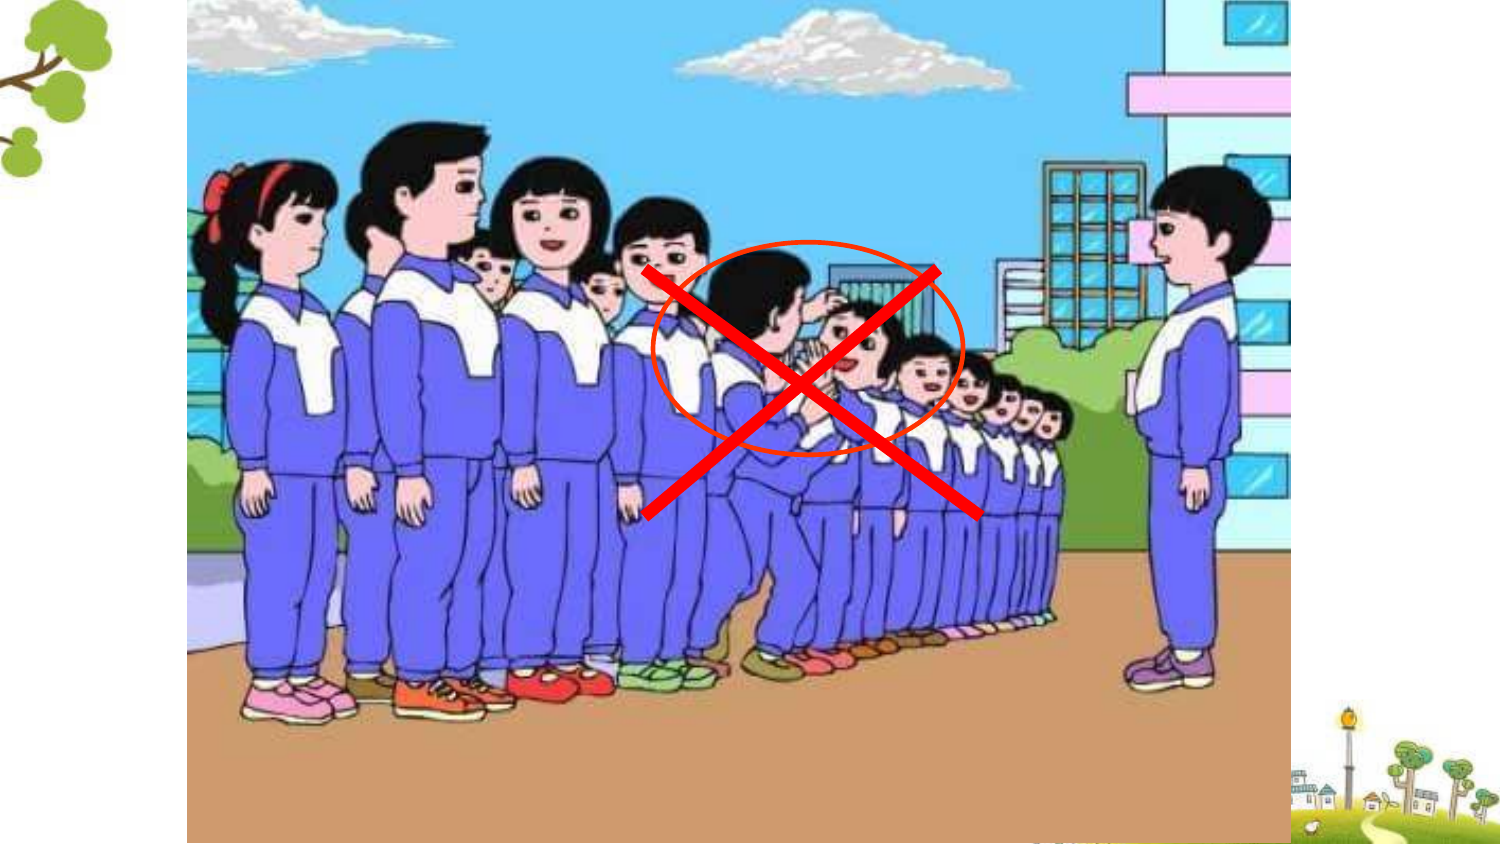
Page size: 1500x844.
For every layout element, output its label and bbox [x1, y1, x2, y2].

picture [0, 0, 1500, 844]
text_box [644, 242, 981, 517]
